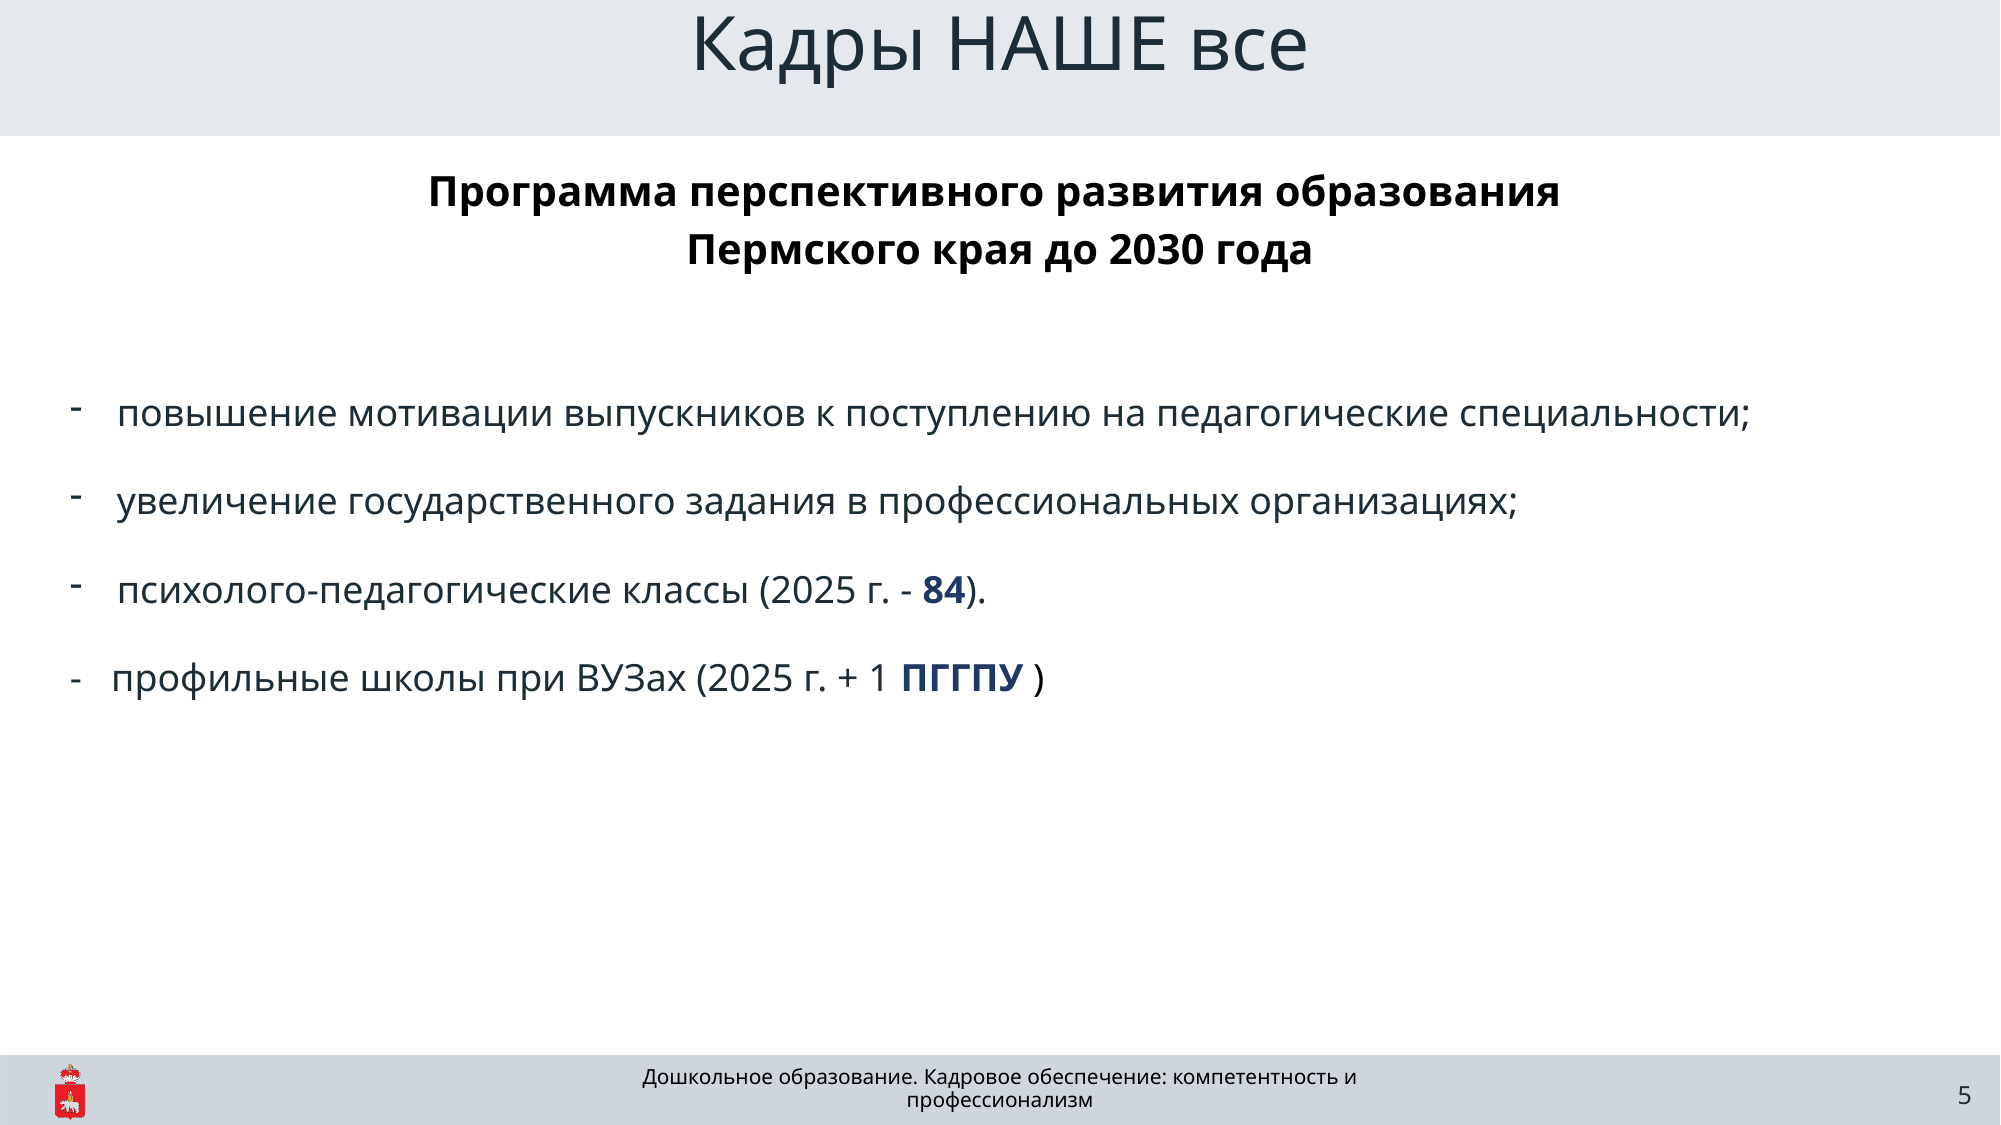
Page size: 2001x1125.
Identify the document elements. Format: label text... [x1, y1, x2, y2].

list Кадры НАШЕ все [55, 8, 1945, 126]
picture [0, 0, 2000, 136]
list Программа перспективного развития образования Пермского края до 2030 года [55, 178, 1945, 272]
picture [0, 1055, 2000, 1125]
list Дошкольное образование. Кадровое обеспечение: компетентность и профессионализм [534, 1056, 1466, 1123]
list повышение мотивации выпускников к поступлению на педагогические специальности; увеличение государственного задания в профессиональных организациях; психолого-педагогические классы (2025 г. - 84). - профильные школы при ВУЗах (2025 г. + 1 ПГГПУ ) [55, 358, 1945, 766]
